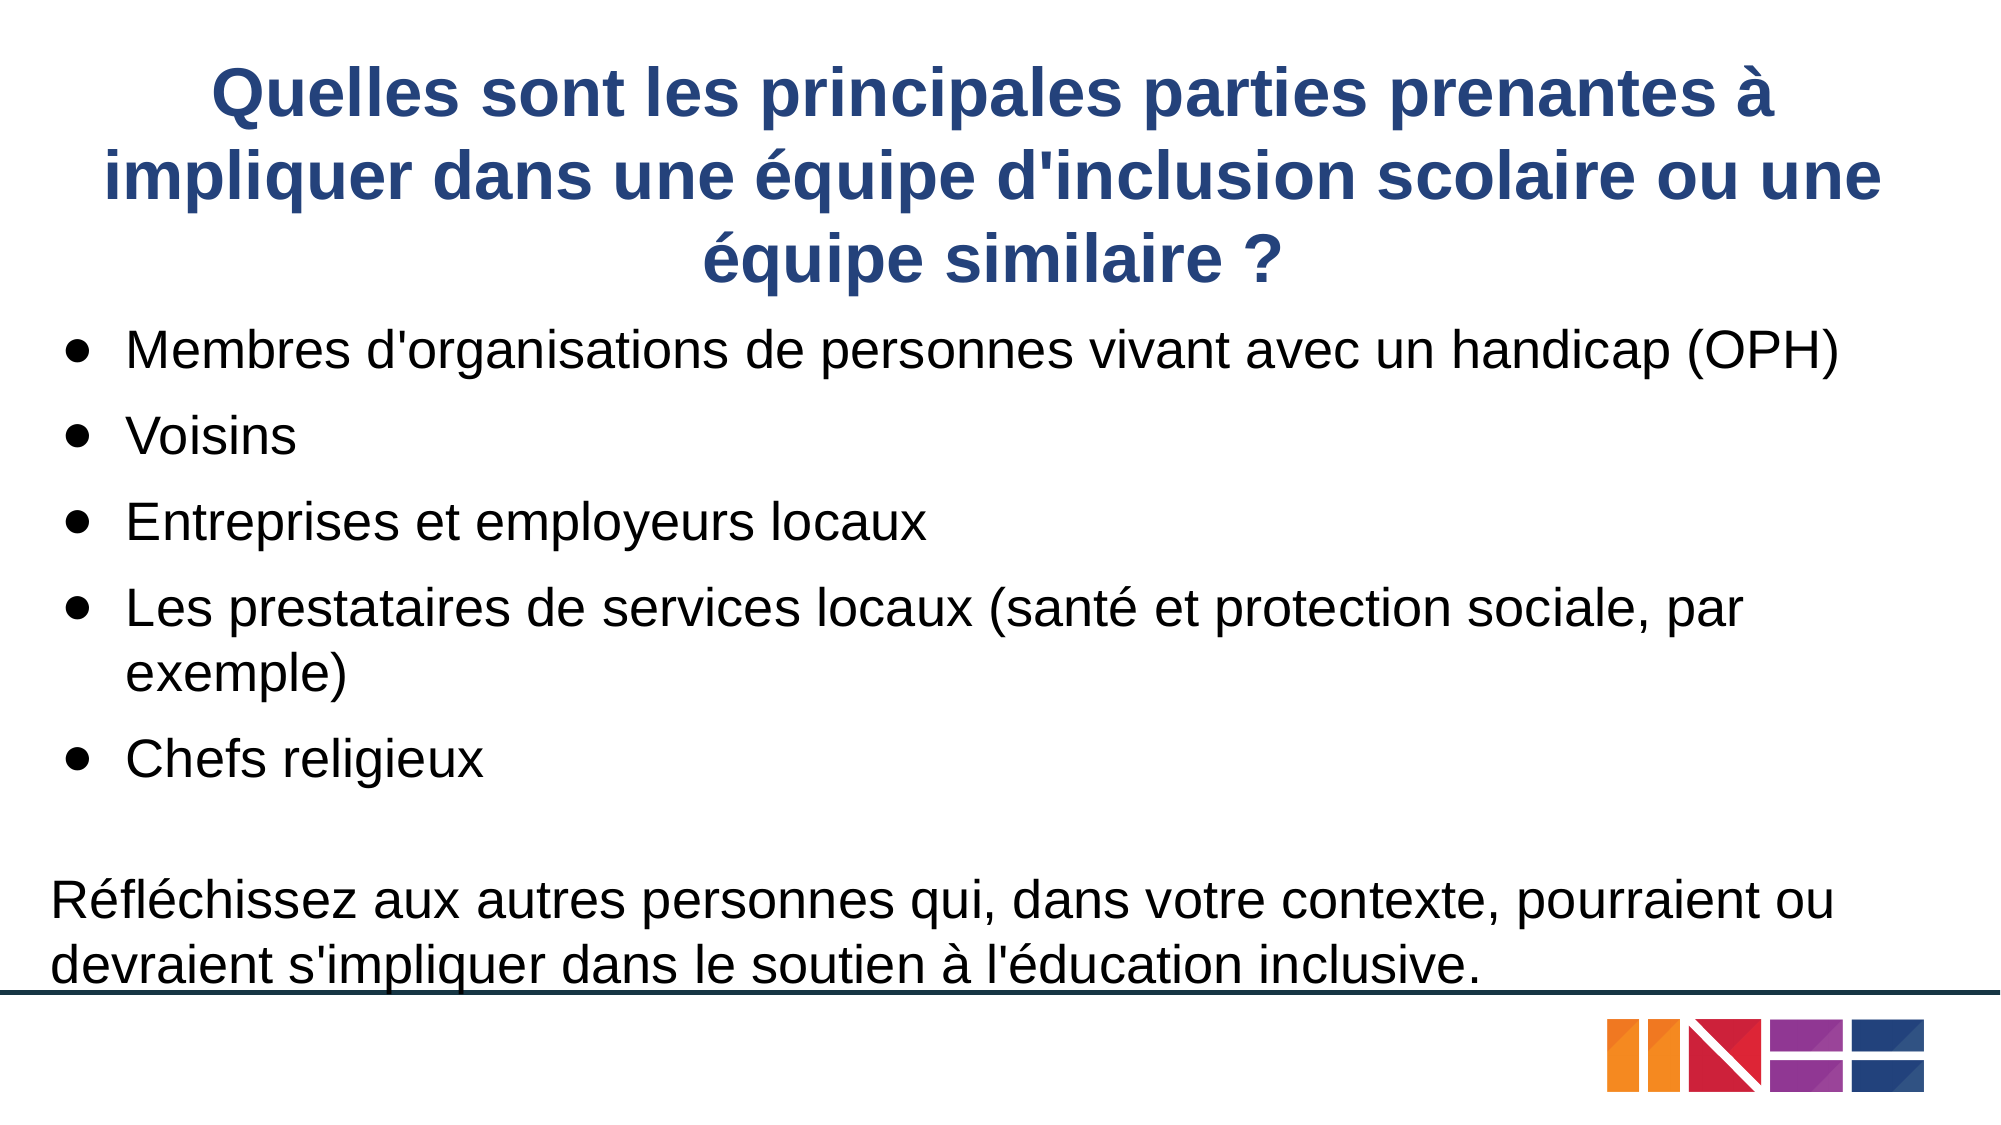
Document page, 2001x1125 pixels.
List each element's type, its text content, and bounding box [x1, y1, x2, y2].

list Membres d'organisations de personnes vivant avec un handicap (OPH) Voisins Entreprises et employeurs locaux Les prestataires de services locaux (santé et protection sociale, par exemple) Chefs religieux Réfléchissez aux autres personnes qui, dans votre contexte, pourraient ou devraient s'impliquer dans le soutien à l'éducation inclusive. [31, 295, 1971, 960]
picture [1607, 1019, 1924, 1092]
title Quelles sont les principales parties prenantes à impliquer dans une équipe d'inclusion scolaire ou une équipe similaire ? [31, 28, 1957, 295]
